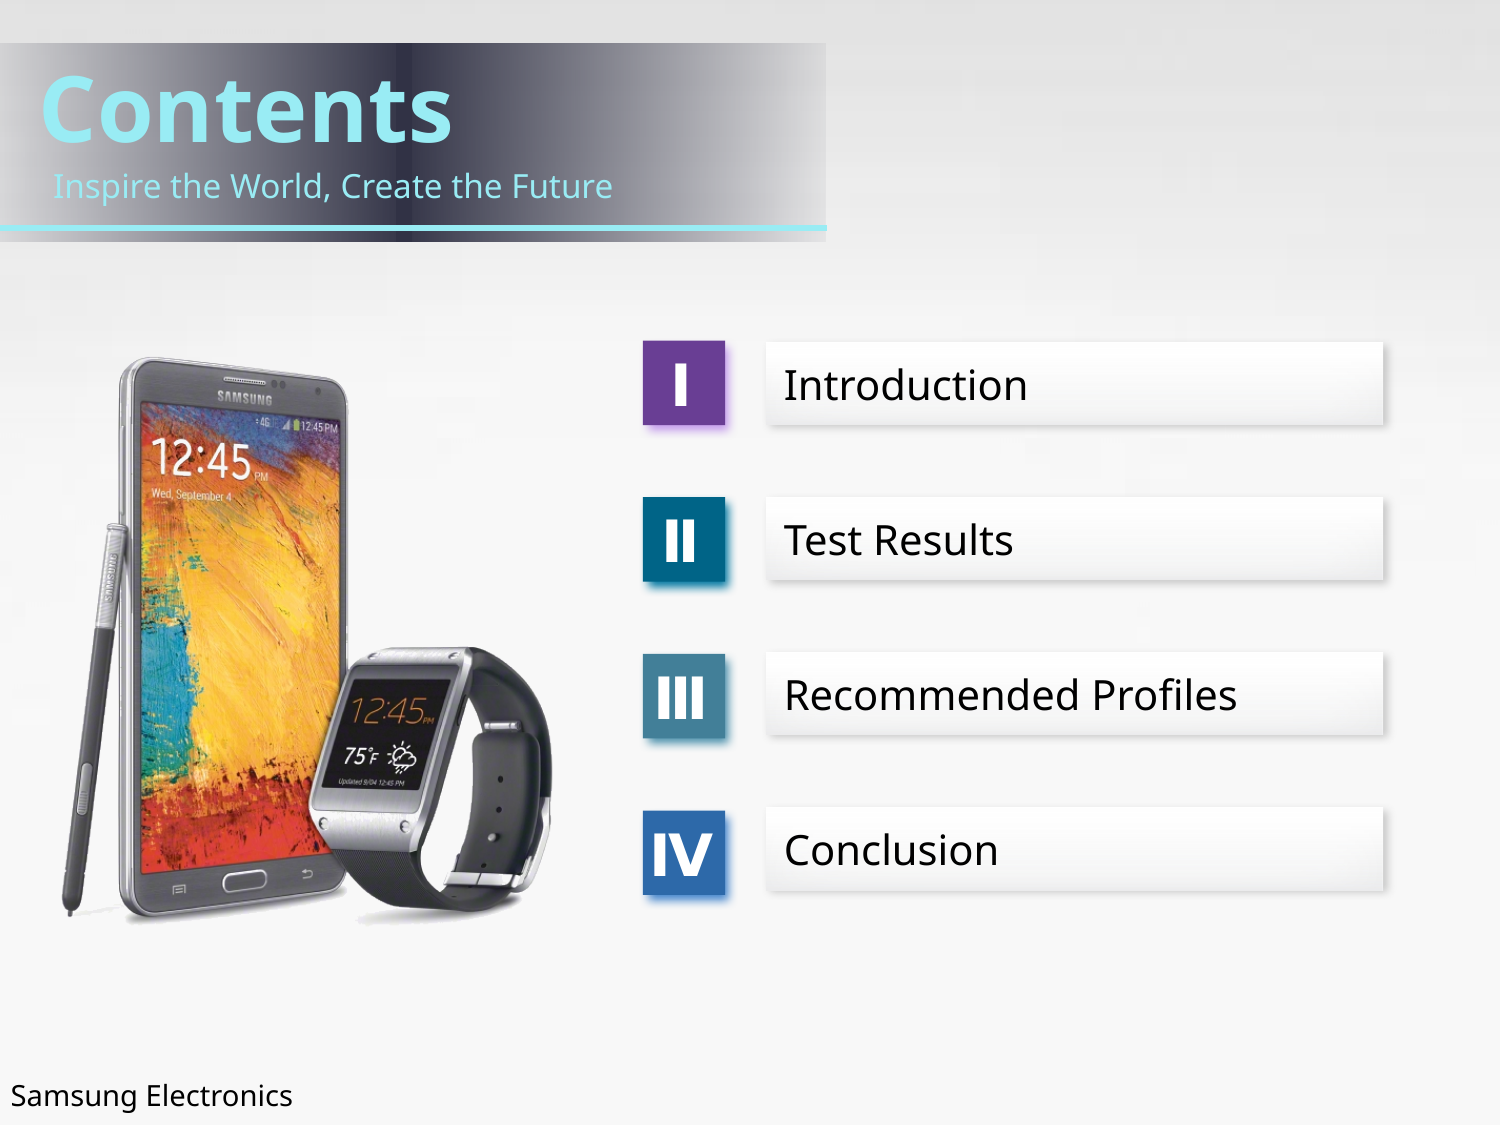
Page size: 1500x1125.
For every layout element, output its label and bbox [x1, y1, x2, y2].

picture [0, 0, 1500, 1125]
text_box [637, 337, 739, 441]
text_box [637, 493, 739, 598]
text_box [637, 807, 739, 911]
text_box [637, 650, 739, 755]
text_box [0, 43, 827, 242]
